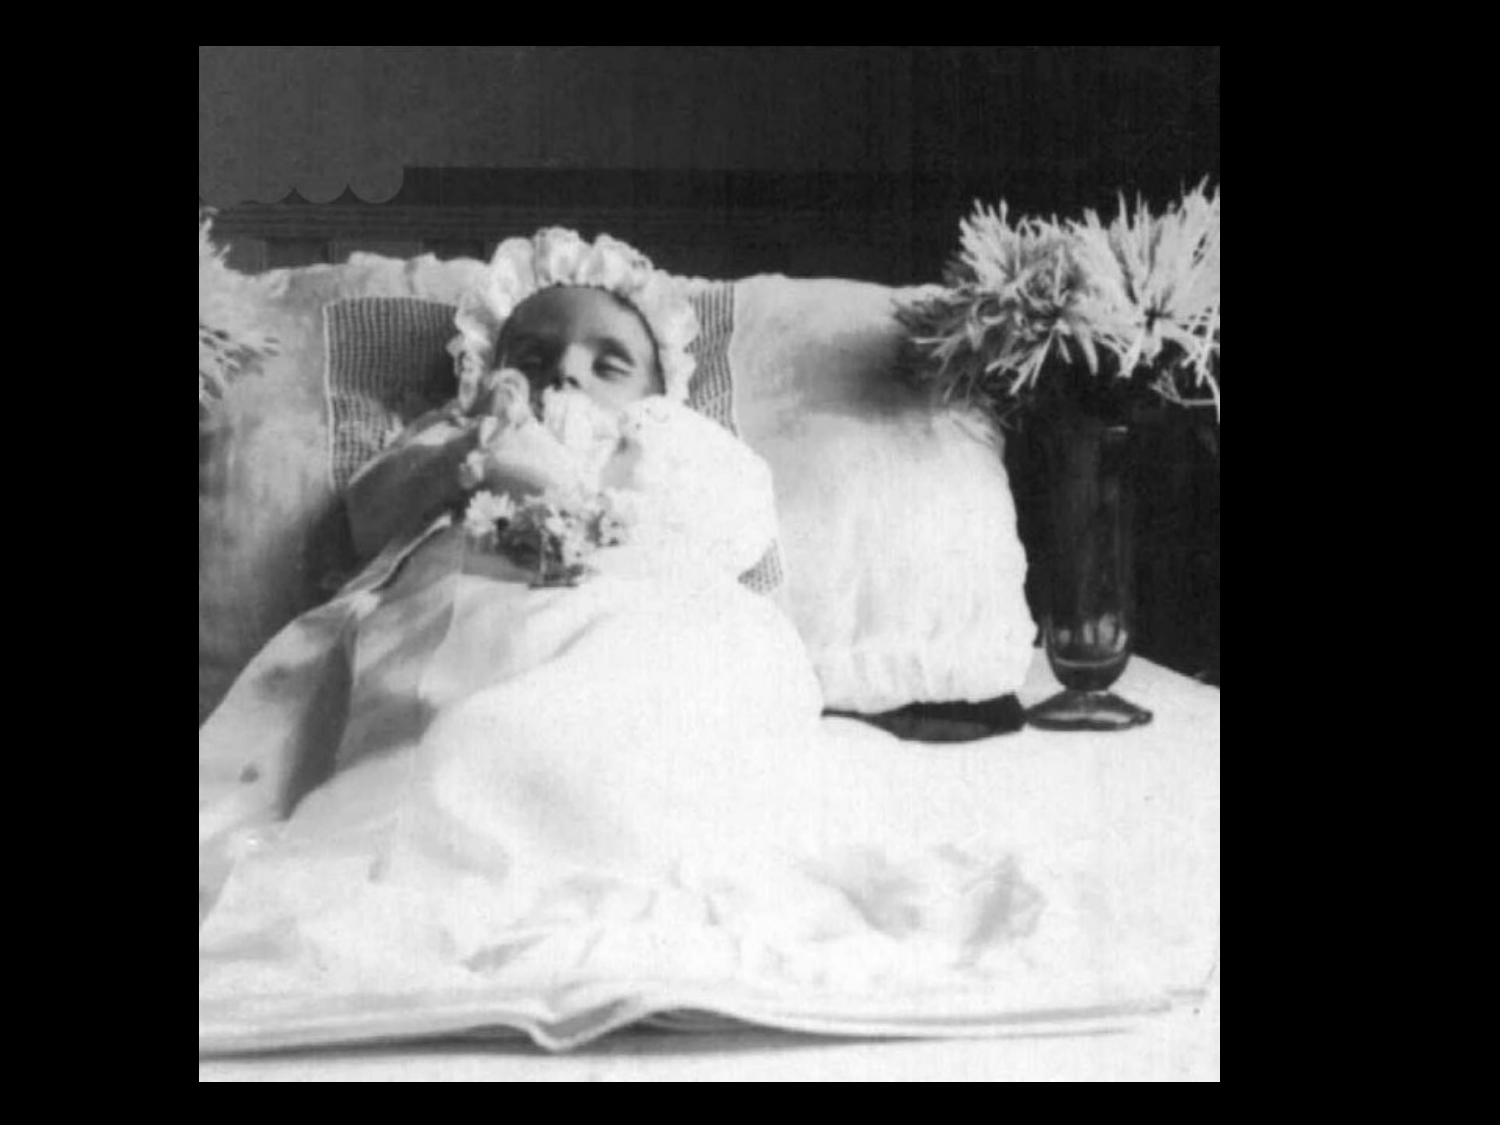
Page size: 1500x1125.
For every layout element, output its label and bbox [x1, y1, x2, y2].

picture [198, 46, 1220, 1082]
